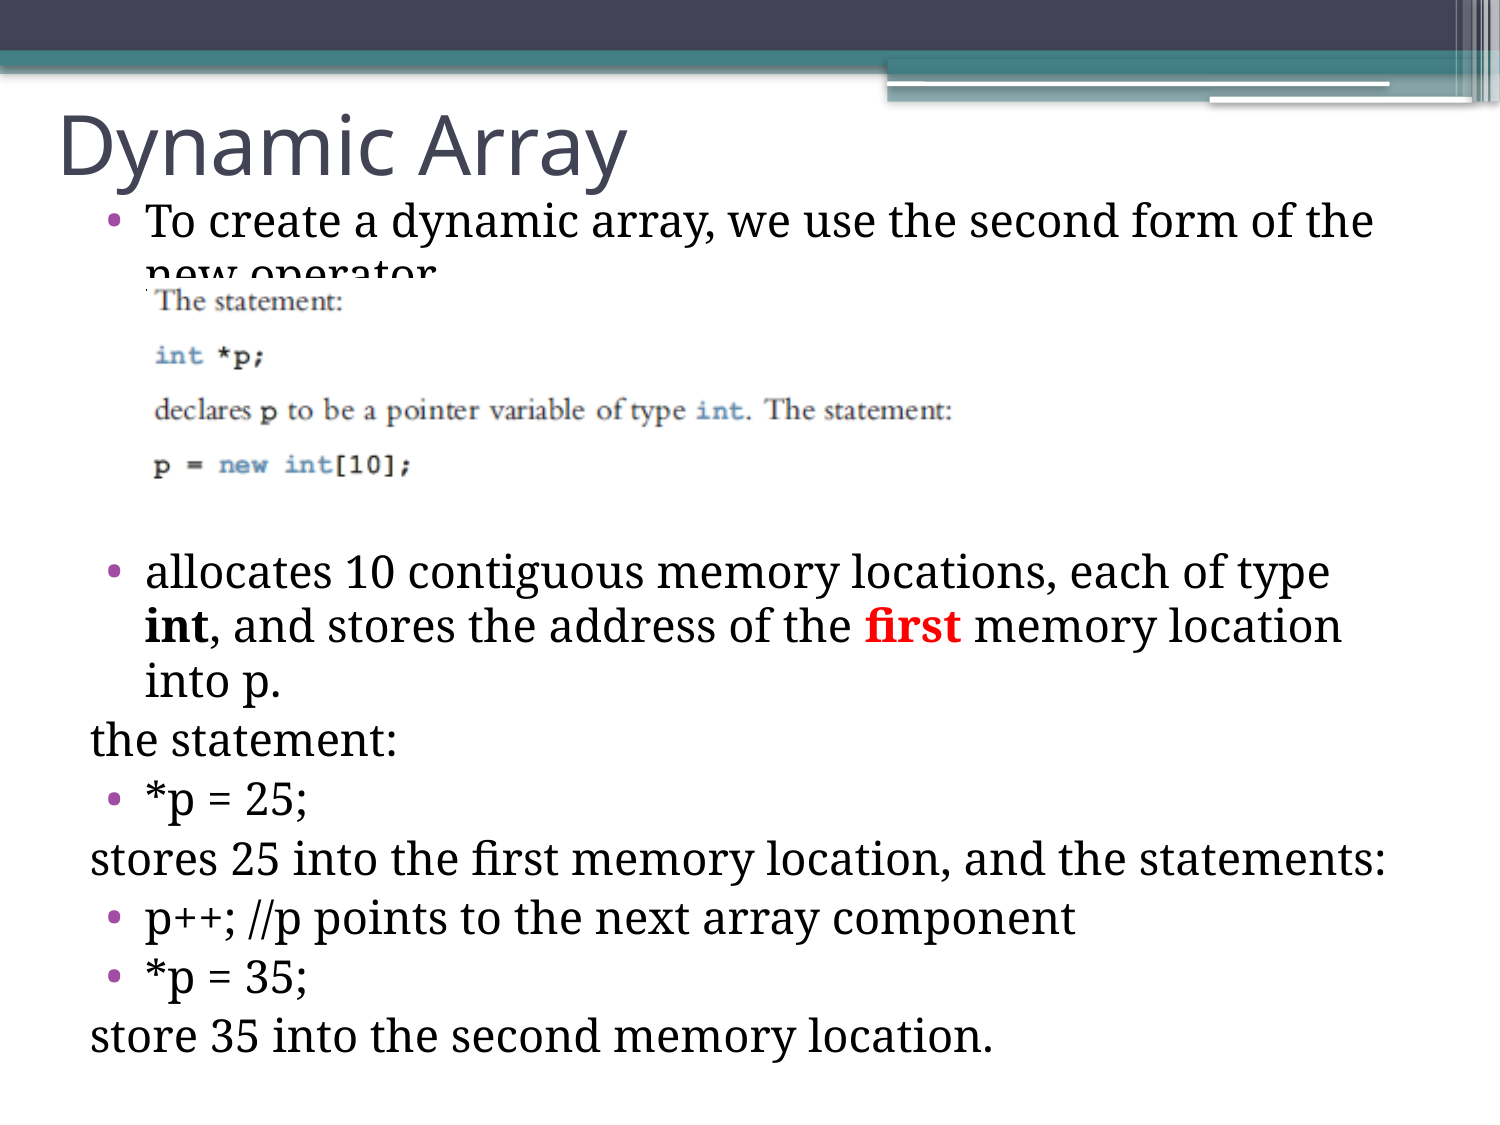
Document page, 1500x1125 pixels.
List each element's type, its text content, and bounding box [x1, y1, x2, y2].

picture [147, 278, 1122, 500]
title Dynamic Array [41, 54, 1392, 230]
list To create a dynamic array, we use the second form of the new operator. allocates 10 contiguous memory locations, each of type int, and stores the address of the first memory location into p. the statement: *p = 25; stores 25 into the first memory location, and the statements: p++; //p points to the next array component *p = 35; store 35 into the second memory location. [75, 184, 1425, 1079]
